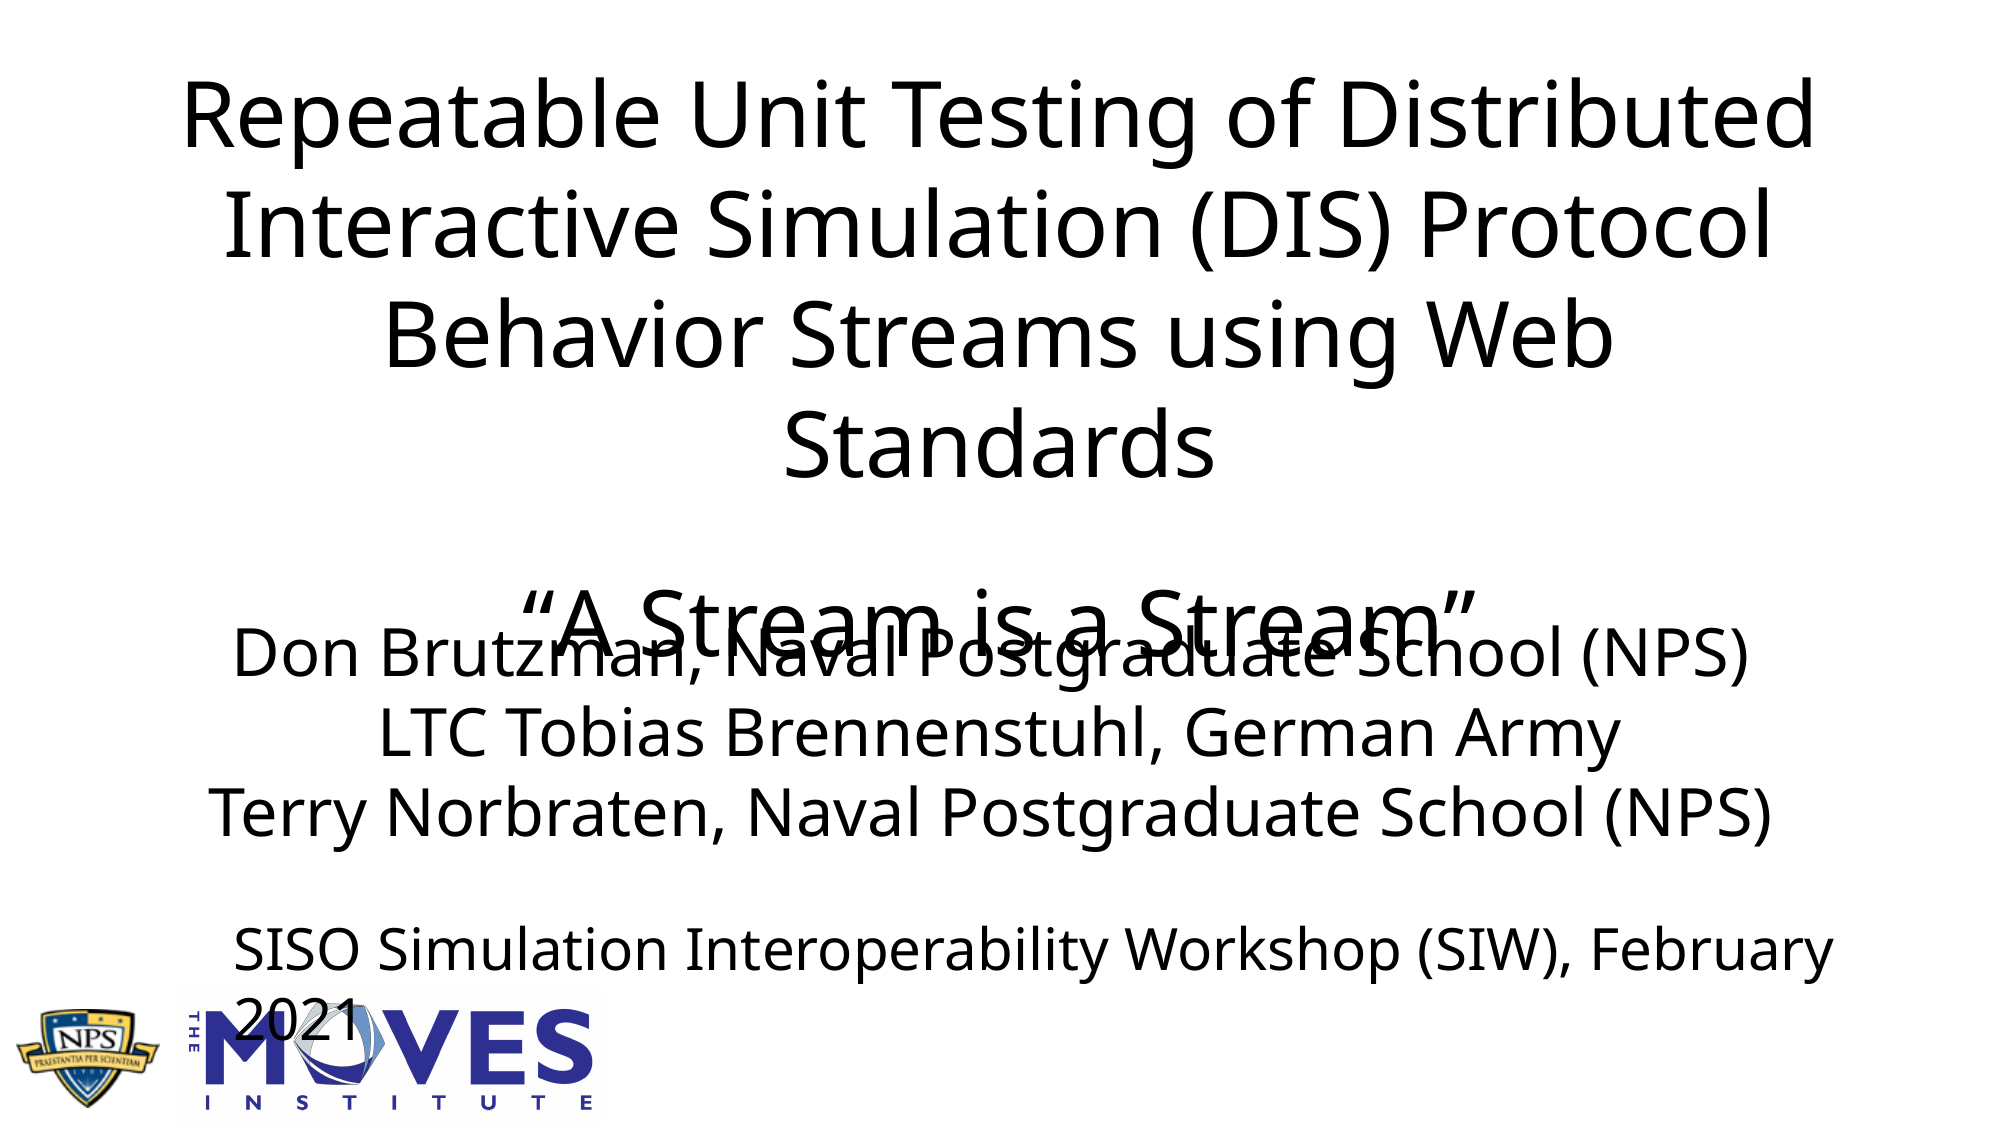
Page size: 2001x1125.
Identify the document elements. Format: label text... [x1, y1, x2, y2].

picture [16, 1009, 160, 1108]
text_box Don Brutzman, Naval Postgraduate School (NPS) LTC Tobias Brennenstuhl, German Army Terry Norbraten, Naval Postgraduate School (NPS) [153, 602, 1847, 858]
picture [176, 988, 605, 1124]
text_box Repeatable Unit Testing of Distributed Interactive Simulation (DIS) Protocol Behavior Streams using Web Standards “A Stream is a Stream” [153, 48, 1847, 602]
text_box SISO Simulation Interoperability Workshop (SIW), February 2021 [218, 904, 1912, 1060]
